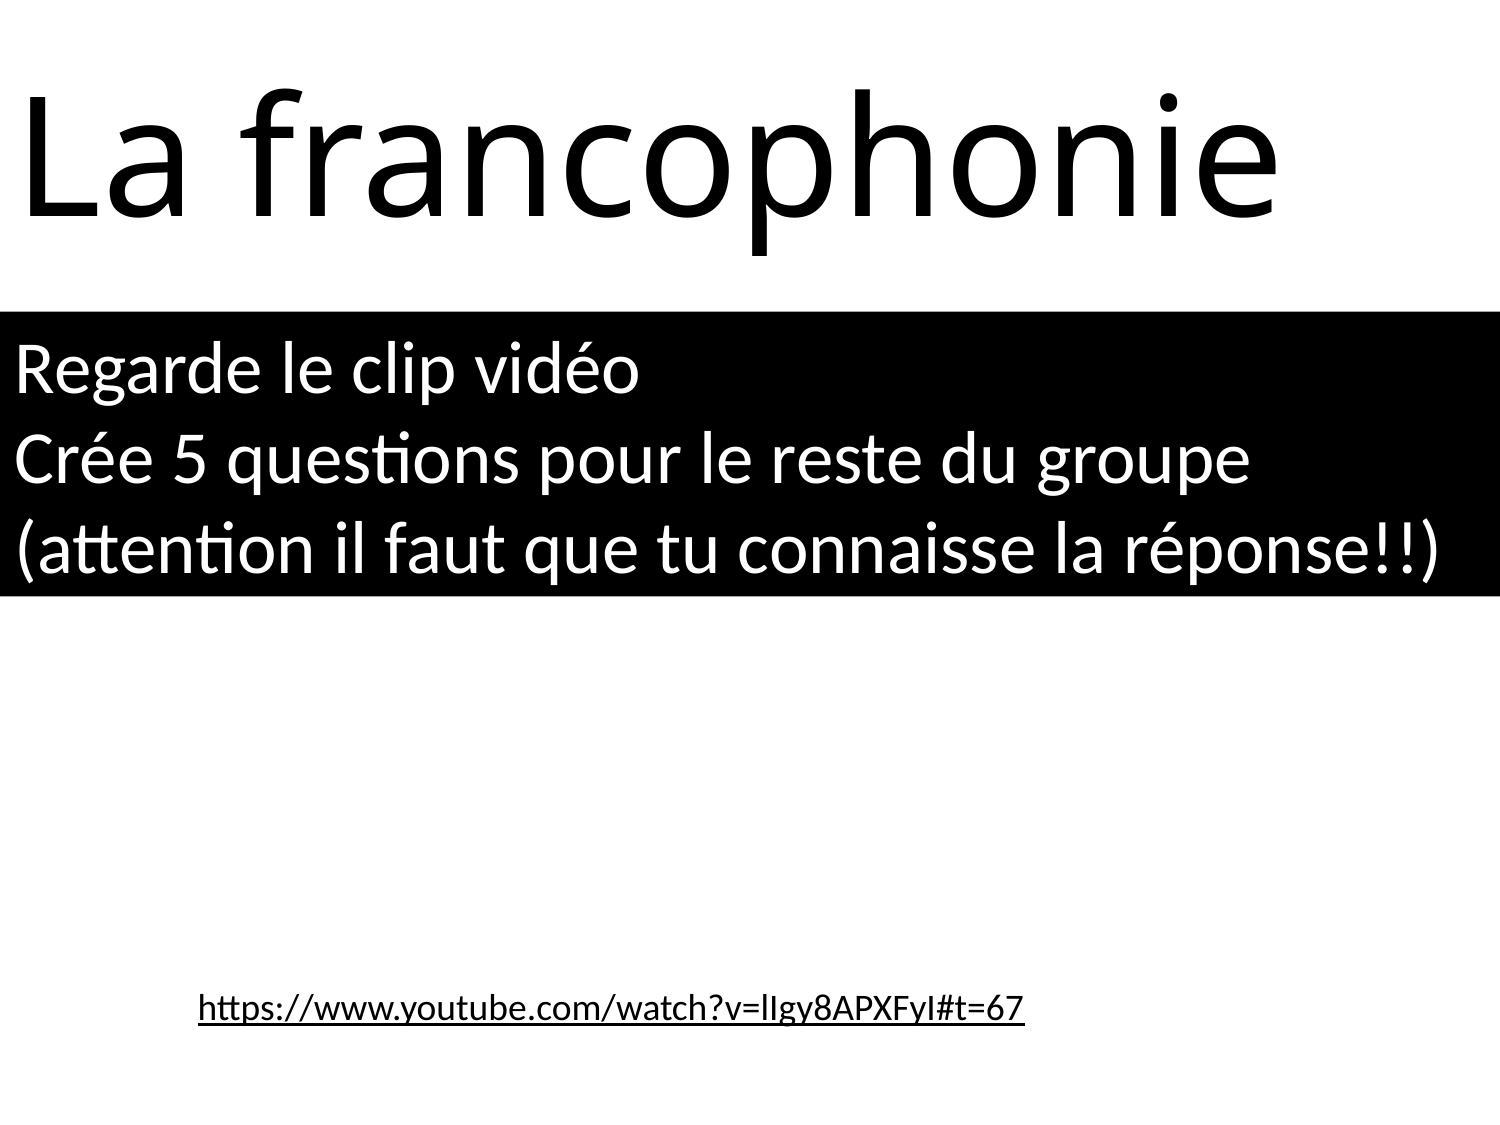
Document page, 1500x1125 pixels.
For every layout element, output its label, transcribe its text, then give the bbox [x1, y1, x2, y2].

text_box La francophonie [0, 42, 1500, 258]
text_box Regarde le clip vidéo Crée 5 questions pour le reste du groupe (attention il faut que tu connaisse la réponse!!) [0, 311, 1500, 597]
text_box https://www.youtube.com/watch?v=lIgy8APXFyI#t=67 [183, 975, 1149, 1036]
